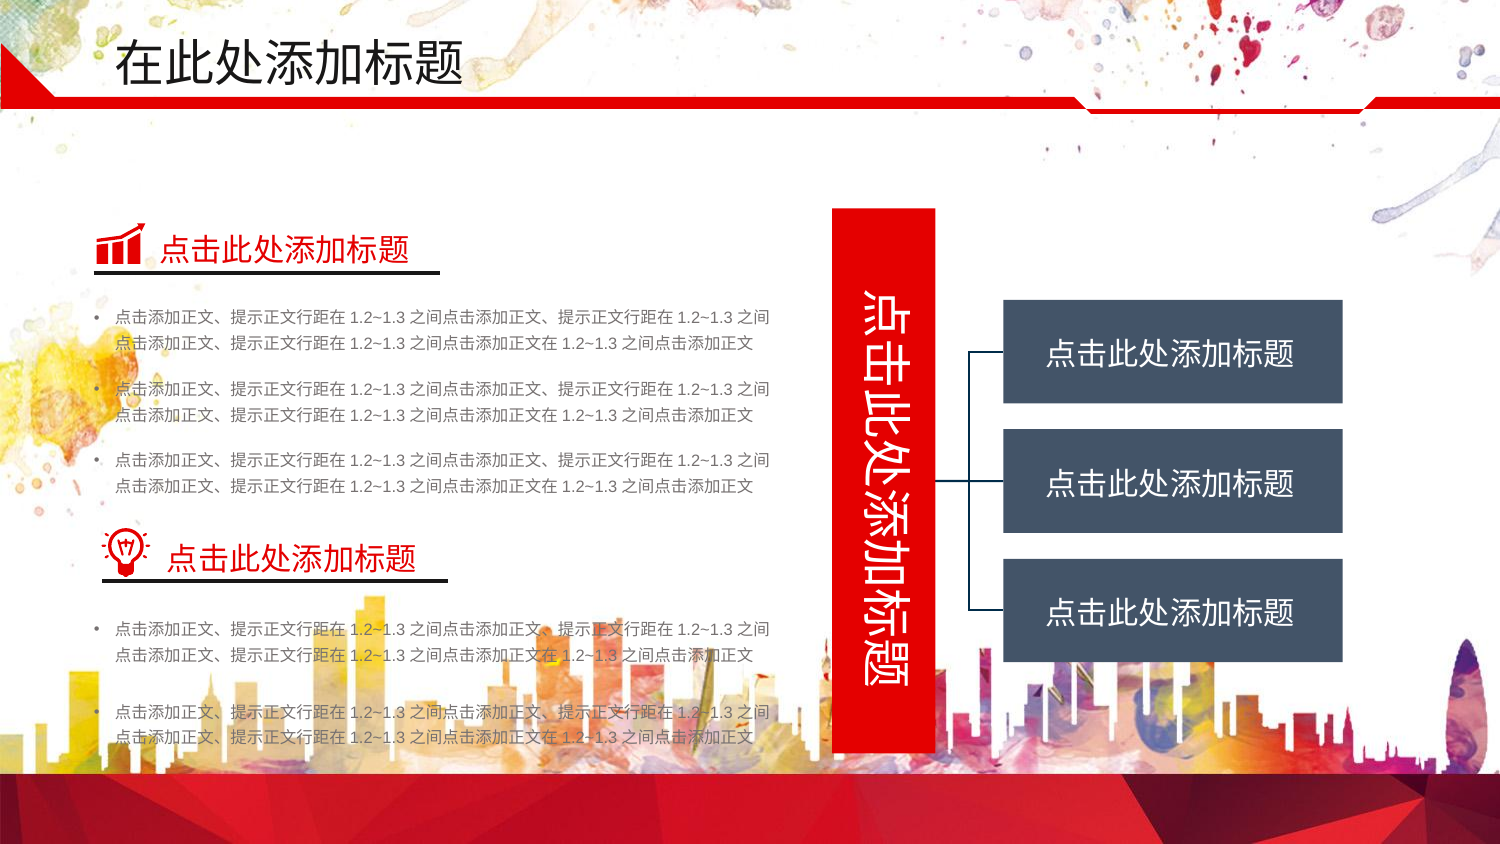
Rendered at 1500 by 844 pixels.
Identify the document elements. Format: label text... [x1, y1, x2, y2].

text_box 在此处添加标题 [99, 24, 480, 99]
text_box 点击添加正文、提示正文行距在1.2~1.3之间点击添加正文、提示正文行距在1.2~1.3之间点击添加正文、提示正文行距在1.2~1.3之间点击添加正文在1.2~1.3之间点击添加正文 [79, 437, 799, 503]
text_box 点击添加正文、提示正文行距在1.2~1.3之间点击添加正文、提示正文行距在1.2~1.3之间点击添加正文、提示正文行距在1.2~1.3之间点击添加正文在1.2~1.3之间点击添加正文 [79, 294, 799, 361]
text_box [1003, 429, 1343, 533]
text_box 点击添加正文、提示正文行距在1.2~1.3之间点击添加正文、提示正文行距在1.2~1.3之间点击添加正文、提示正文行距在1.2~1.3之间点击添加正文在1.2~1.3之间点击添加正文 [79, 605, 799, 672]
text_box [832, 208, 936, 754]
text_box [101, 528, 151, 577]
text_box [1003, 299, 1343, 404]
text_box 点击此处添加标题 [152, 531, 437, 579]
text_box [1003, 558, 1343, 663]
text_box 点击此处添加标题 [144, 223, 430, 271]
picture [0, 109, 1500, 844]
text_box 点击添加正文、提示正文行距在1.2~1.3之间点击添加正文、提示正文行距在1.2~1.3之间点击添加正文、提示正文行距在1.2~1.3之间点击添加正文在1.2~1.3之间点击添加正文 [79, 688, 799, 755]
picture [0, 0, 1500, 109]
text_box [96, 223, 146, 264]
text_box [936, 351, 1004, 611]
text_box 点击添加正文、提示正文行距在1.2~1.3之间点击添加正文、提示正文行距在1.2~1.3之间点击添加正文、提示正文行距在1.2~1.3之间点击添加正文在1.2~1.3之间点击添加正文 [79, 365, 799, 432]
